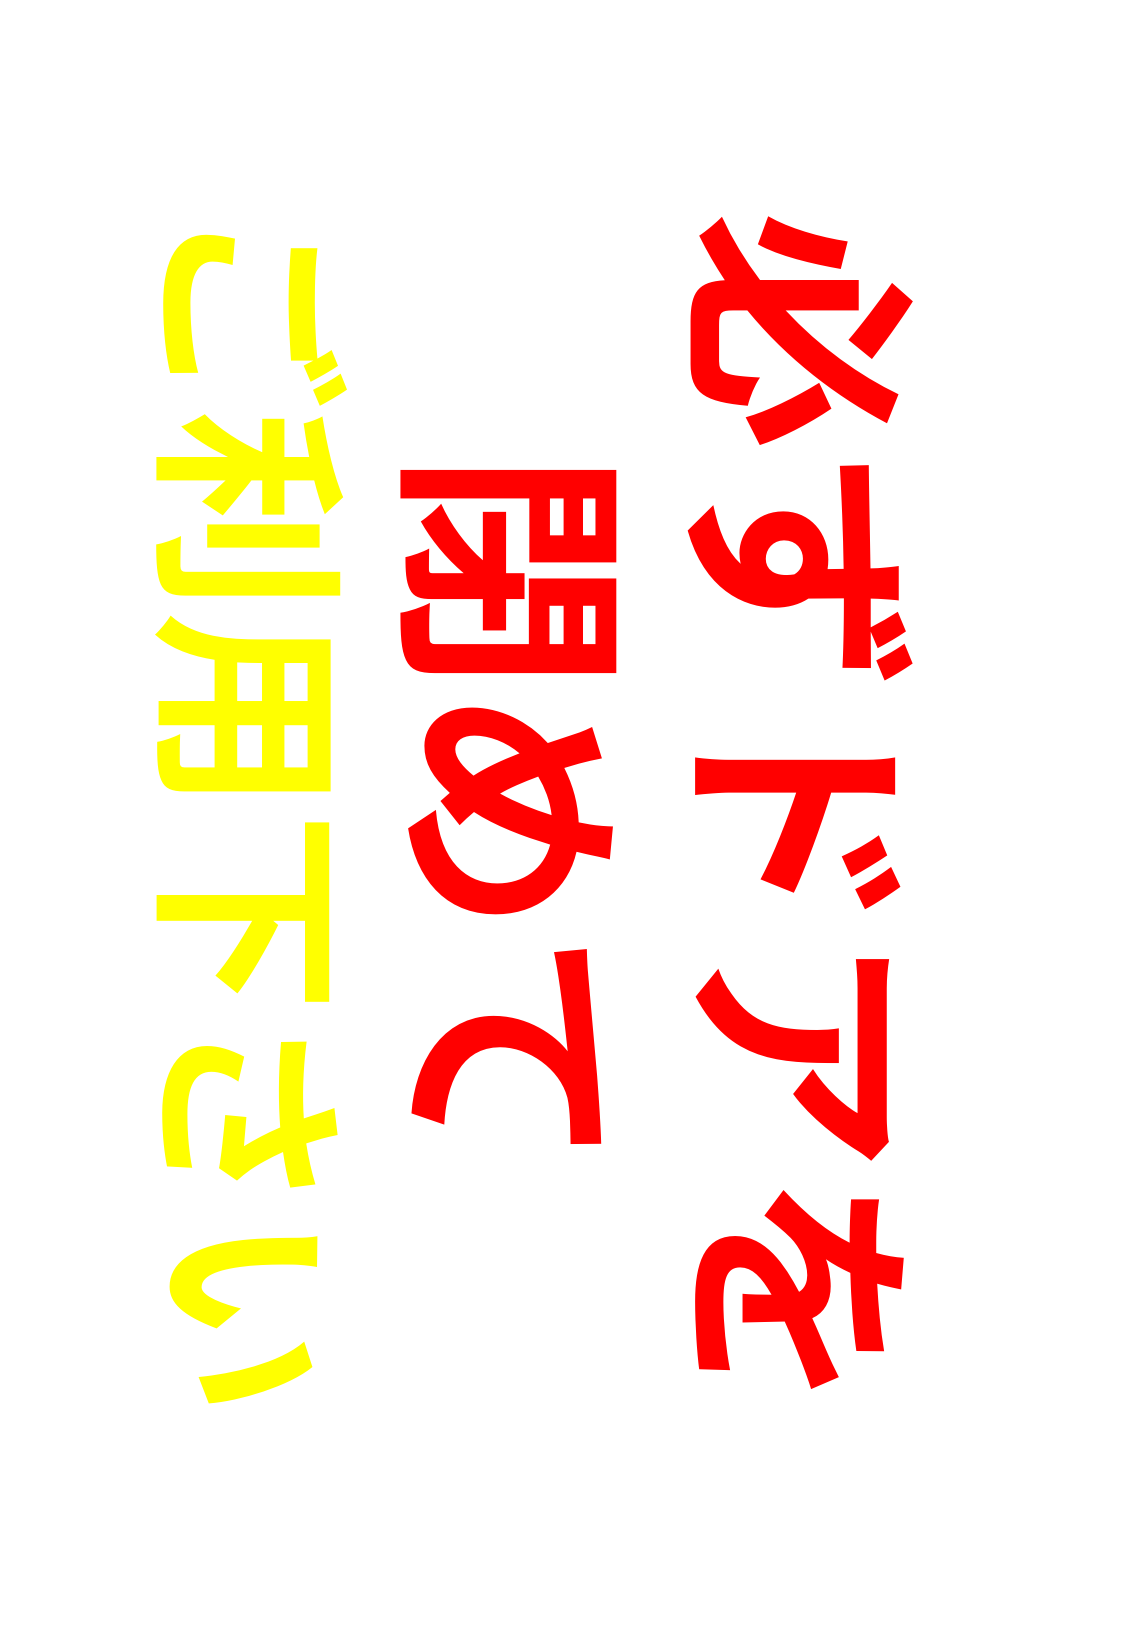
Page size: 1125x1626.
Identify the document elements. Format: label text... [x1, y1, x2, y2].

text_box 必ずドアを 閉めて ご利用下さい [126, 0, 981, 1625]
